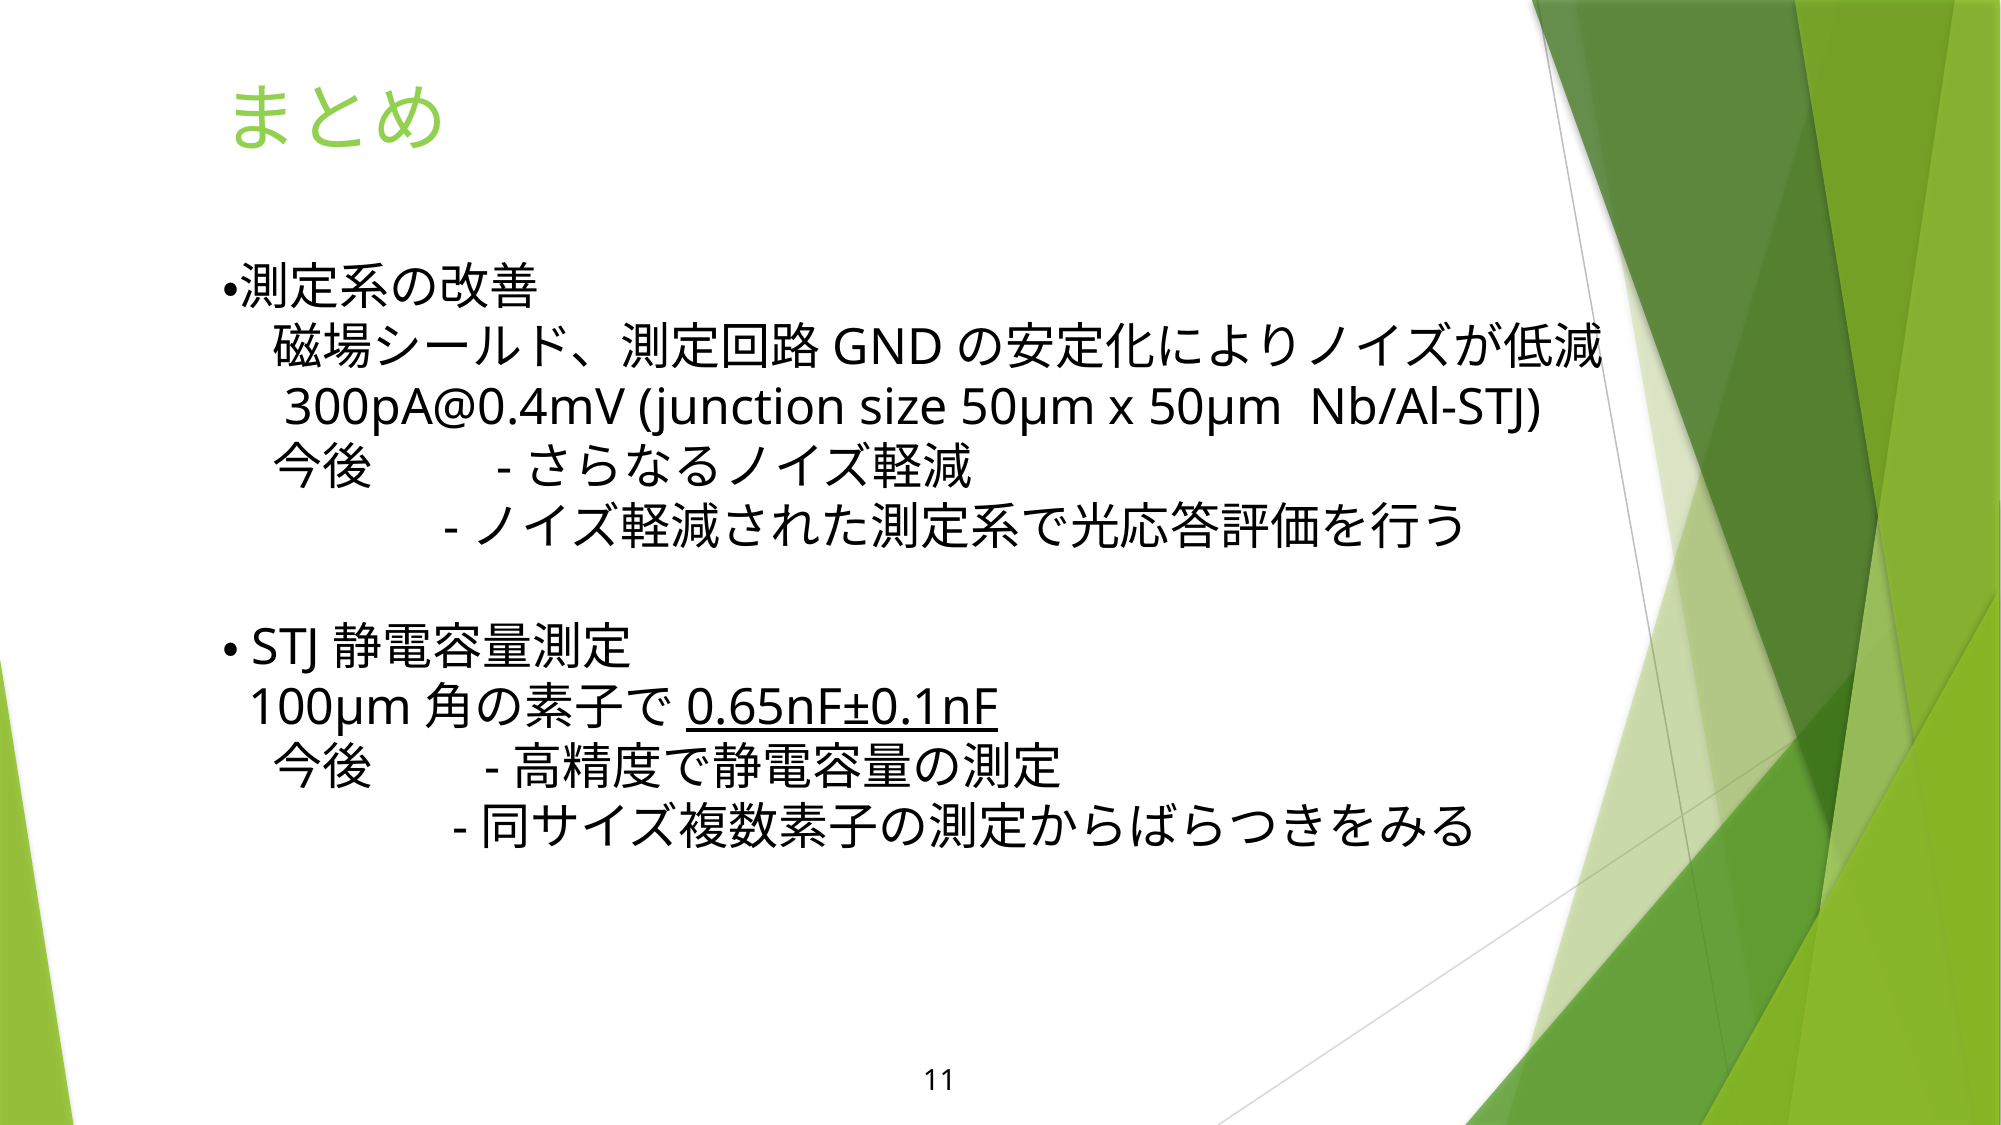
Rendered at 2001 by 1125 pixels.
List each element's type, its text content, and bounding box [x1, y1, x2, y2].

text_box まとめ [208, 62, 1566, 168]
text_box ・測定系の改善 磁場シールド、測定回路GNDの安定化によりノイズが低減 300pA@0.4mV (junction size 50μm x 50μm Nb/Al-STJ) 今後 -さらなるノイズ軽減 -ノイズ軽減された測定系で光応答評価を行う ・STJ静電容量測定 100μm角の素子で0.65nF±0.1nF 今後 -高精度で静電容量の測定 -同サイズ複数素子の測定からばらつきをみる [207, 246, 1742, 922]
slide_number 11 [859, 1050, 972, 1111]
